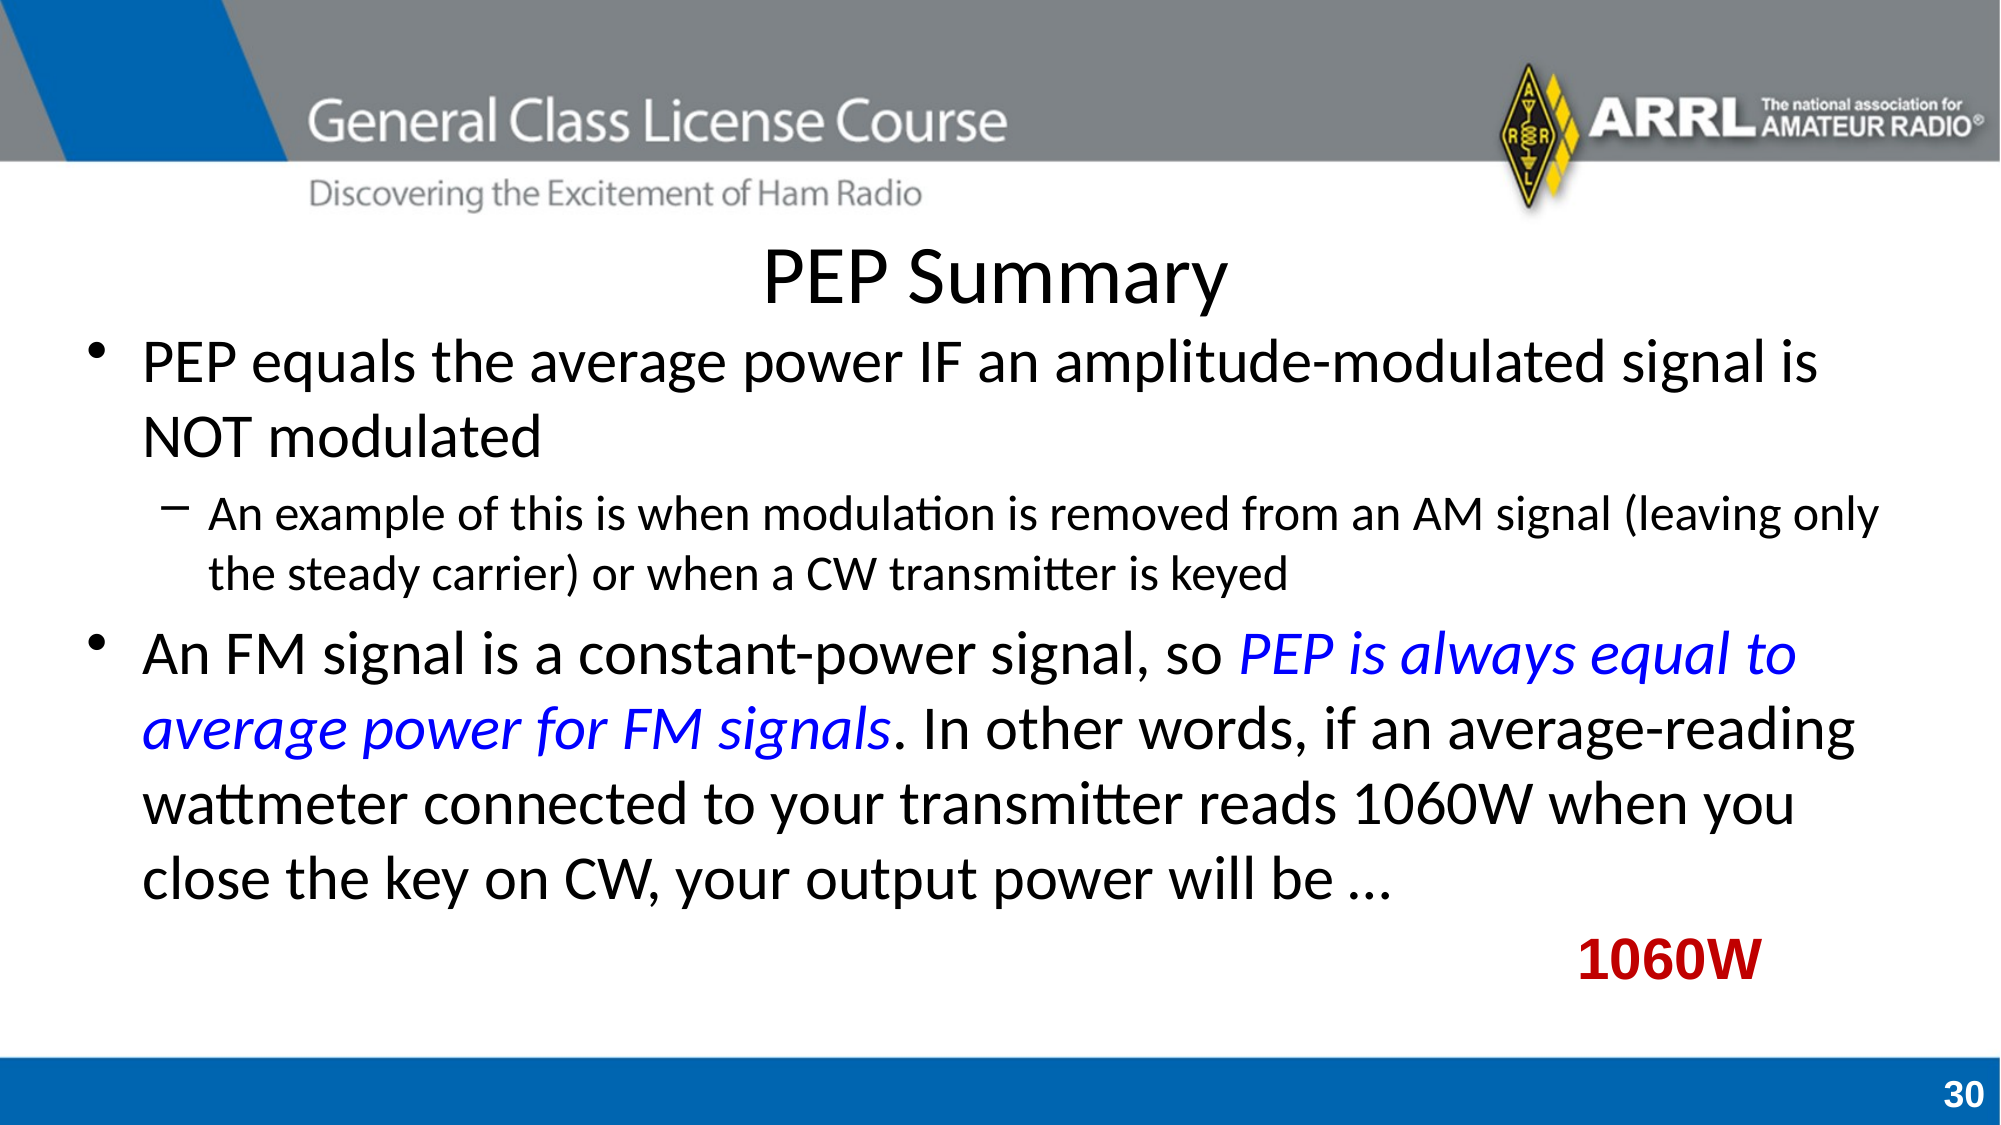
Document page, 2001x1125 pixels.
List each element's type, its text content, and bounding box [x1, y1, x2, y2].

text_box 30 [1875, 1062, 2000, 1123]
title PEP Summary [96, 212, 1897, 312]
picture [0, 0, 2001, 1125]
list PEP equals the average power IF an amplitude-modulated signal is NOT modulated An example of this is when modulation is removed from an AM signal (leaving only the steady carrier) or when a CW transmitter is keyed An FM signal is a constant-power signal, so PEP is always equal to average power for FM signals. In other words, if an average-reading wattmeter connected to your transmitter reads 1060W when you close the key on CW, your output power will be … [71, 312, 1922, 1000]
text_box 1060W [1562, 913, 1813, 999]
